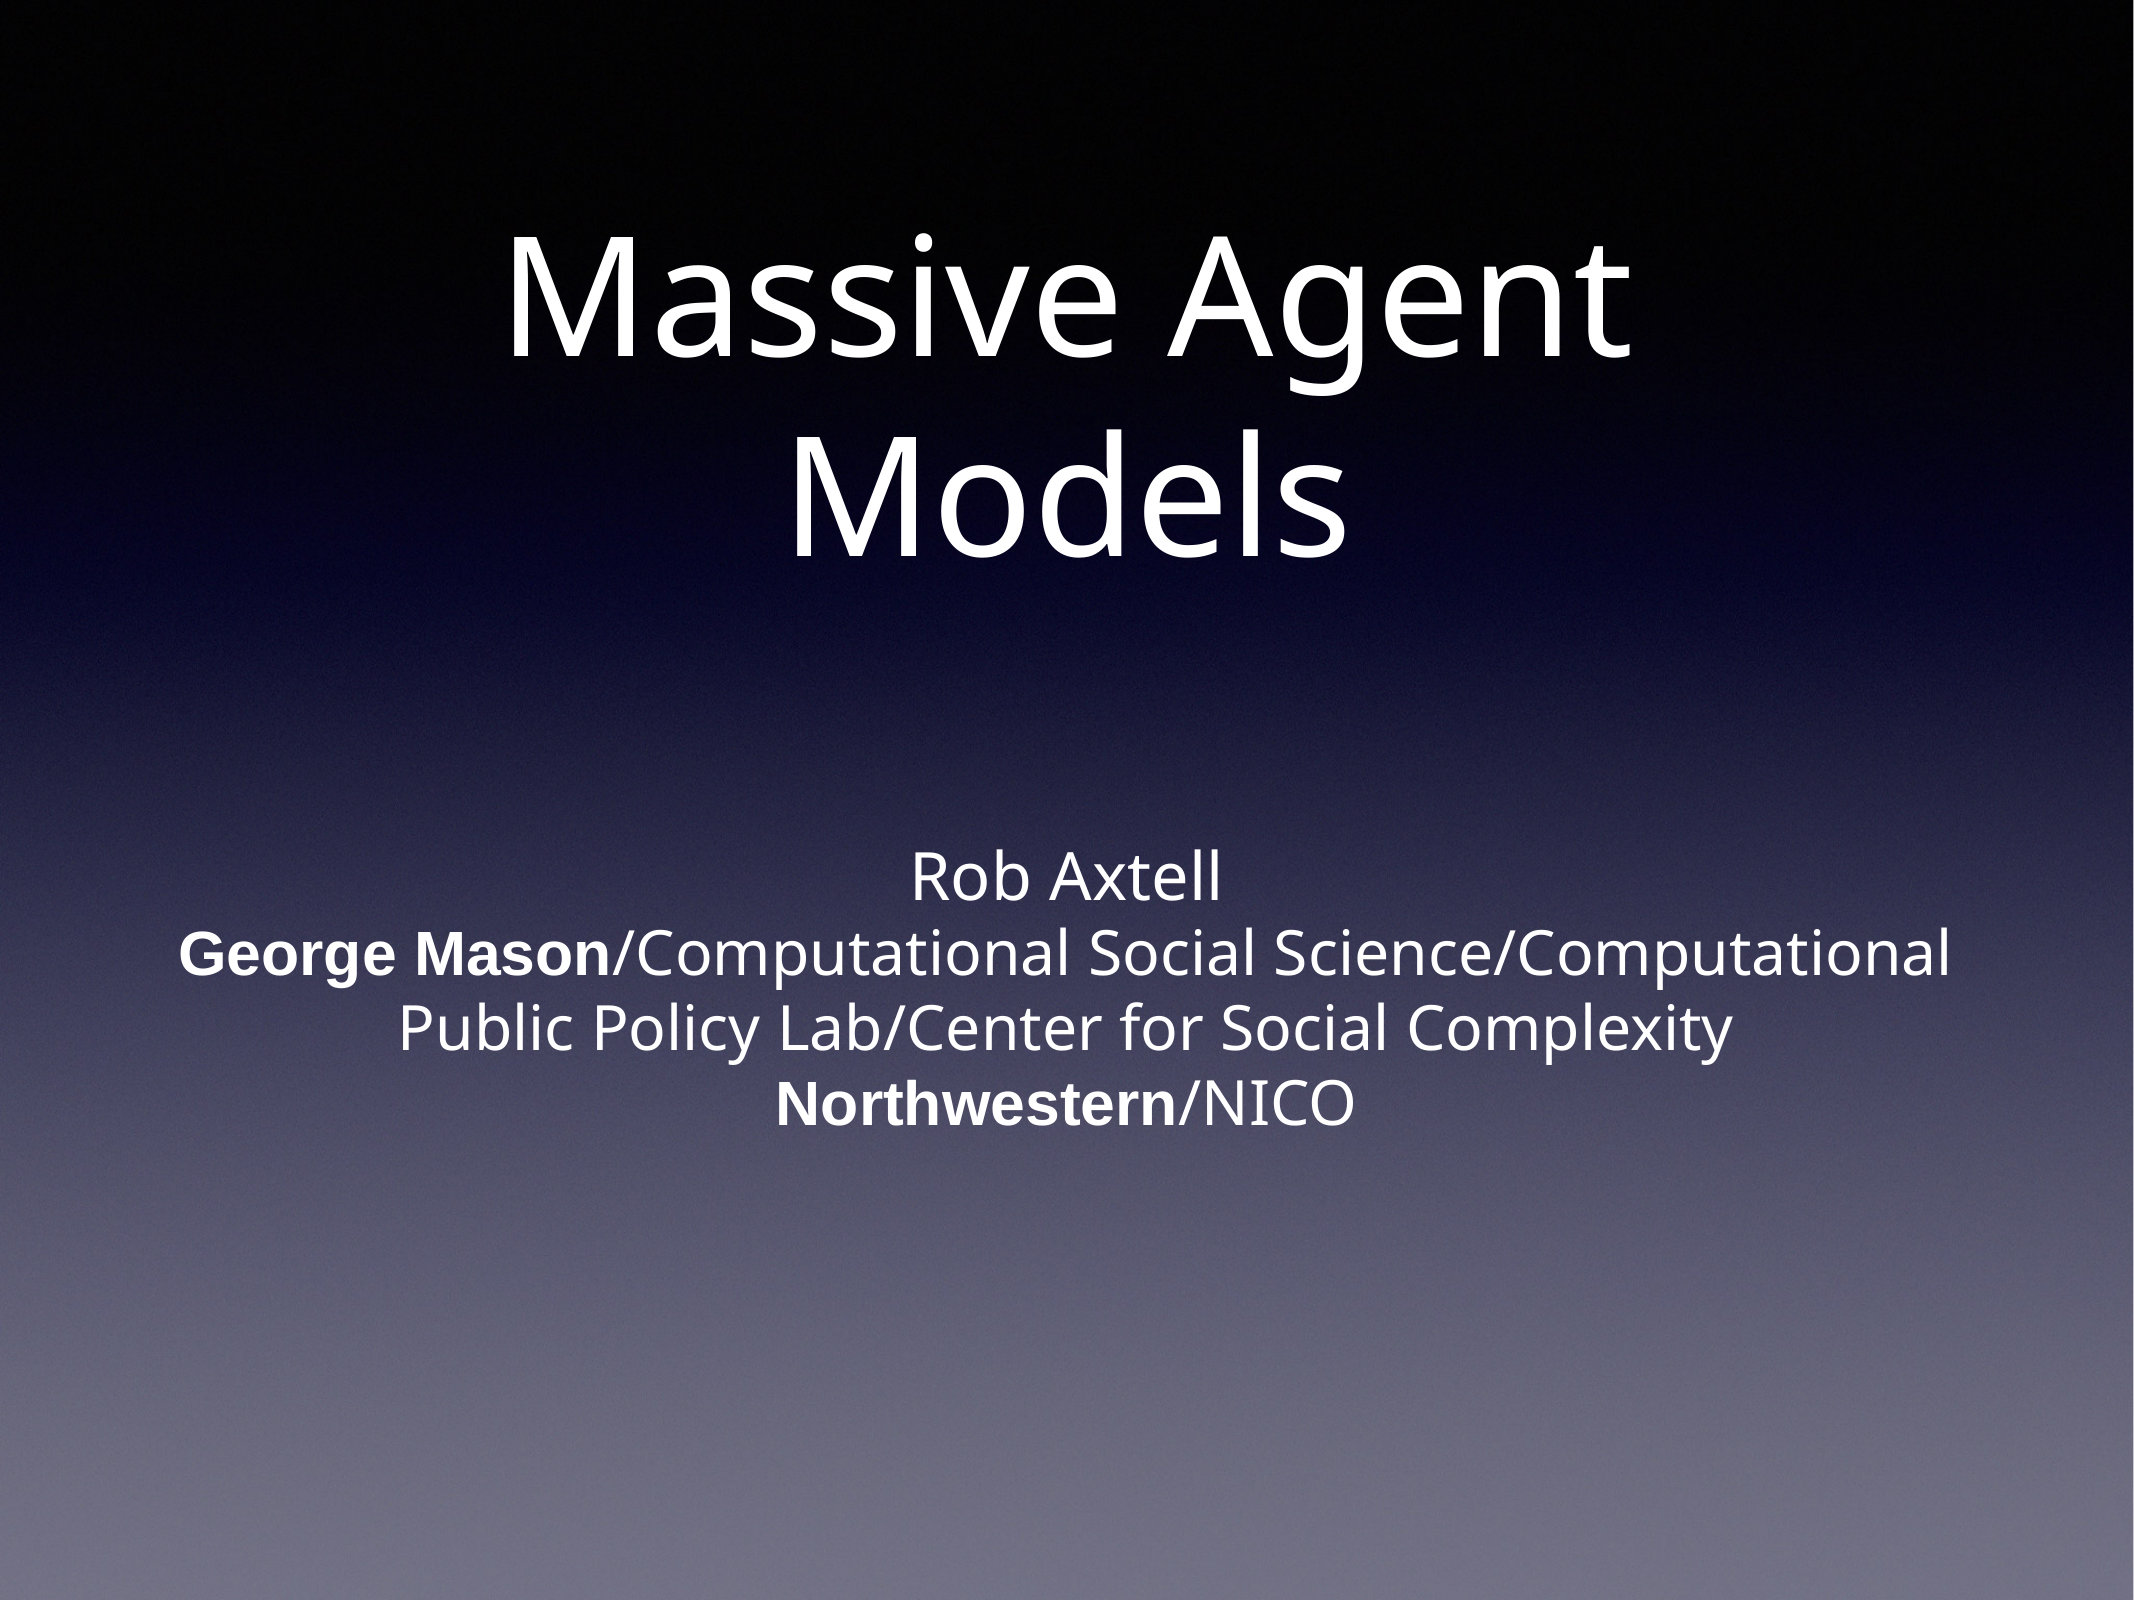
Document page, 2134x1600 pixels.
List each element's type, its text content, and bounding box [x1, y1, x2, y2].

subtitle Rob Axtell George Mason/Computational Social Science/Computational Public Policy Lab/Center for Social Complexity Northwestern/NICO [140, 824, 1994, 1352]
title Massive Agent Models [207, 55, 1926, 599]
picture [0, 0, 2134, 1600]
